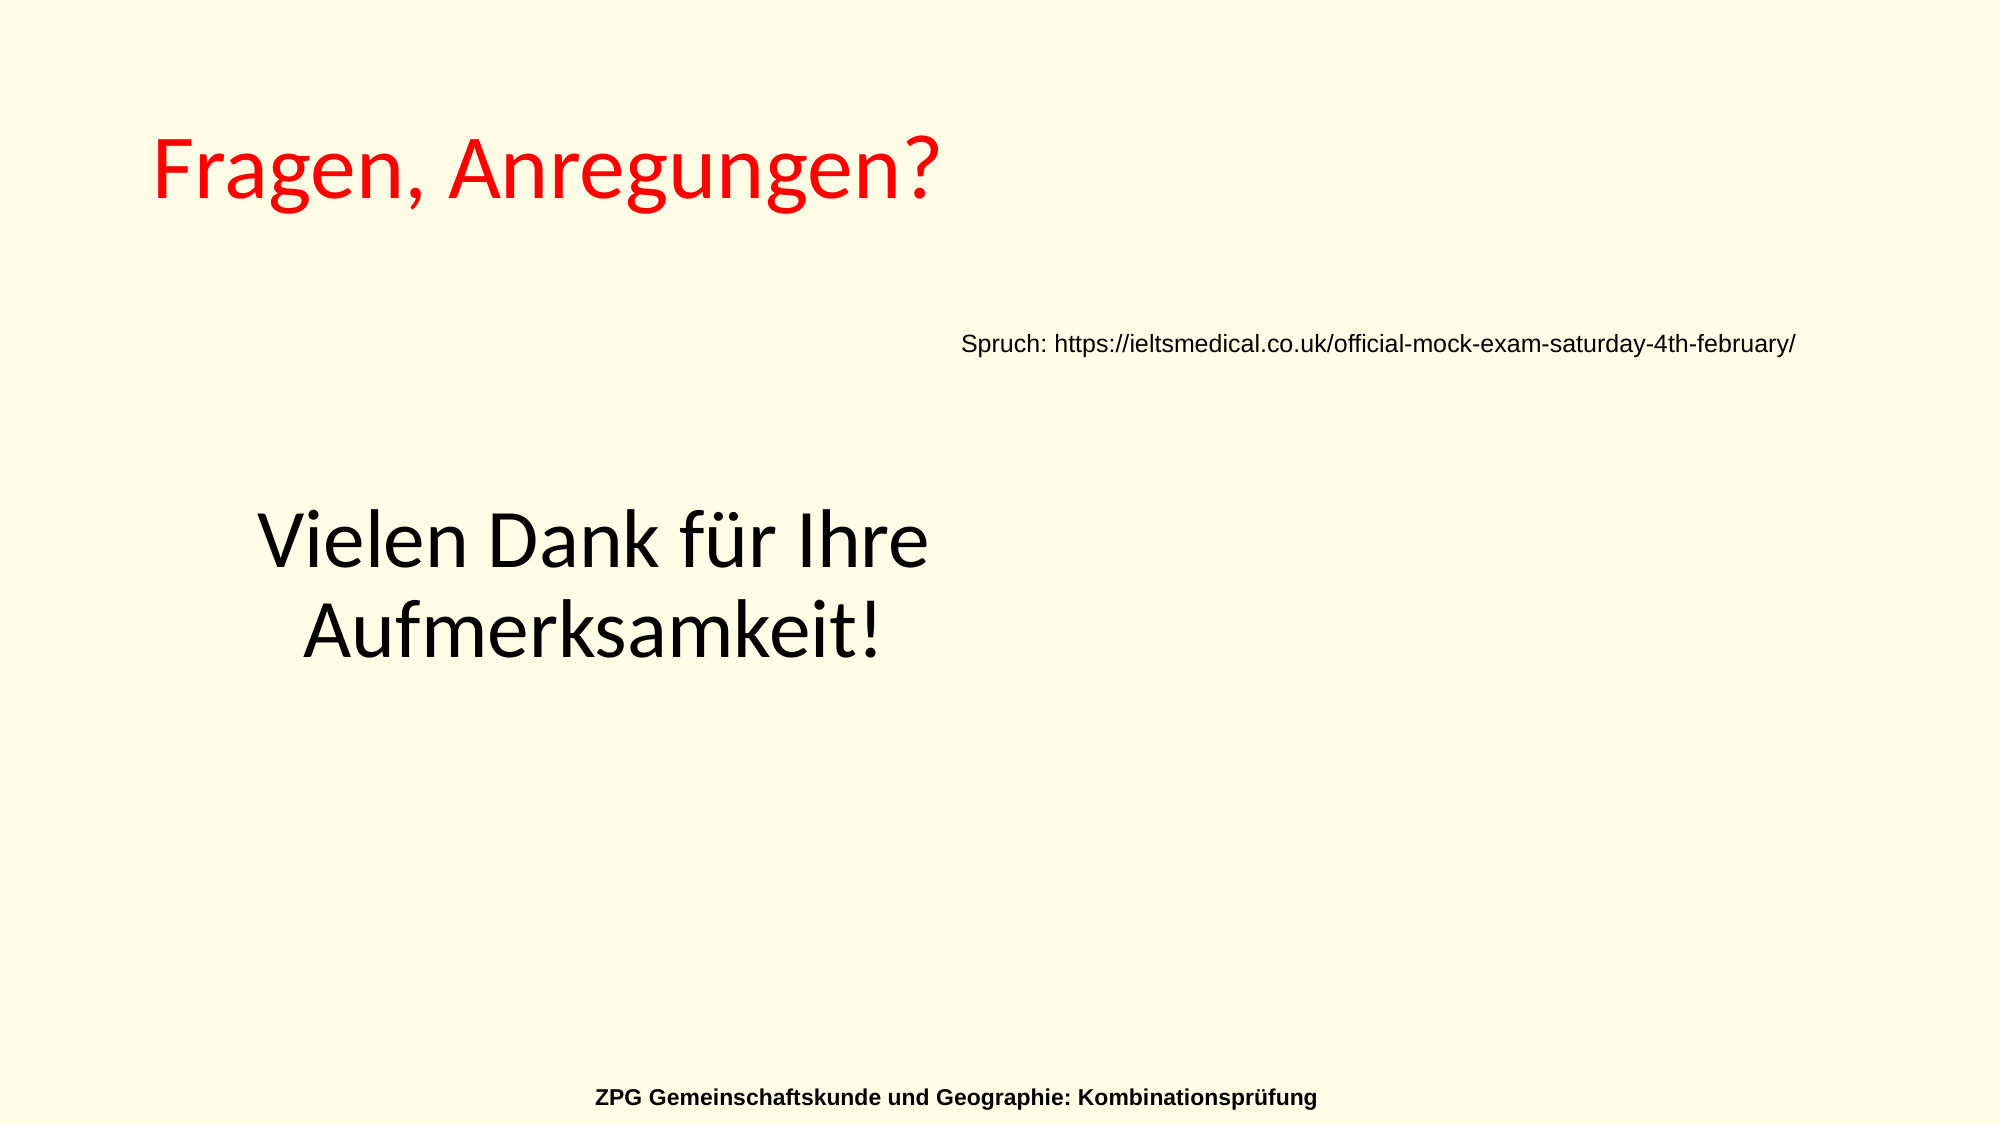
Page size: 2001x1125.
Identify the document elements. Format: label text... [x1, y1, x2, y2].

text_box Spruch: https://ieltsmedical.co.uk/official-mock-exam-saturday-4th-february/ [946, 320, 1947, 366]
text_box Fragen, Anregungen? [137, 59, 1863, 278]
text_box Vielen Dank für Ihre Aufmerksamkeit! [137, 299, 1052, 1014]
